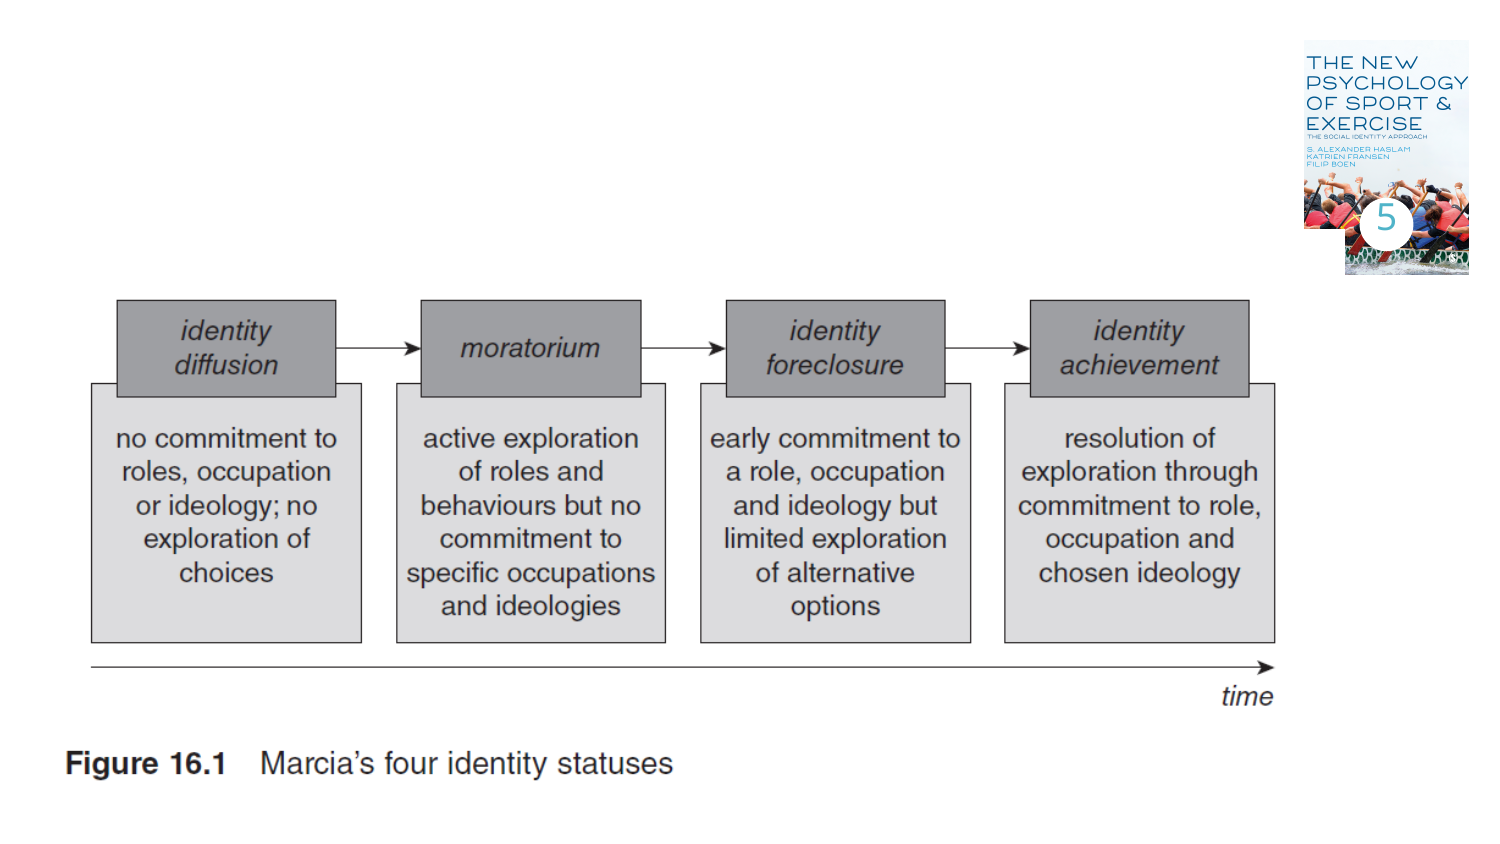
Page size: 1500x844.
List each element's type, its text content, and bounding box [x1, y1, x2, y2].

slide_number 5 [1344, 79, 1429, 252]
picture [41, 40, 1469, 806]
